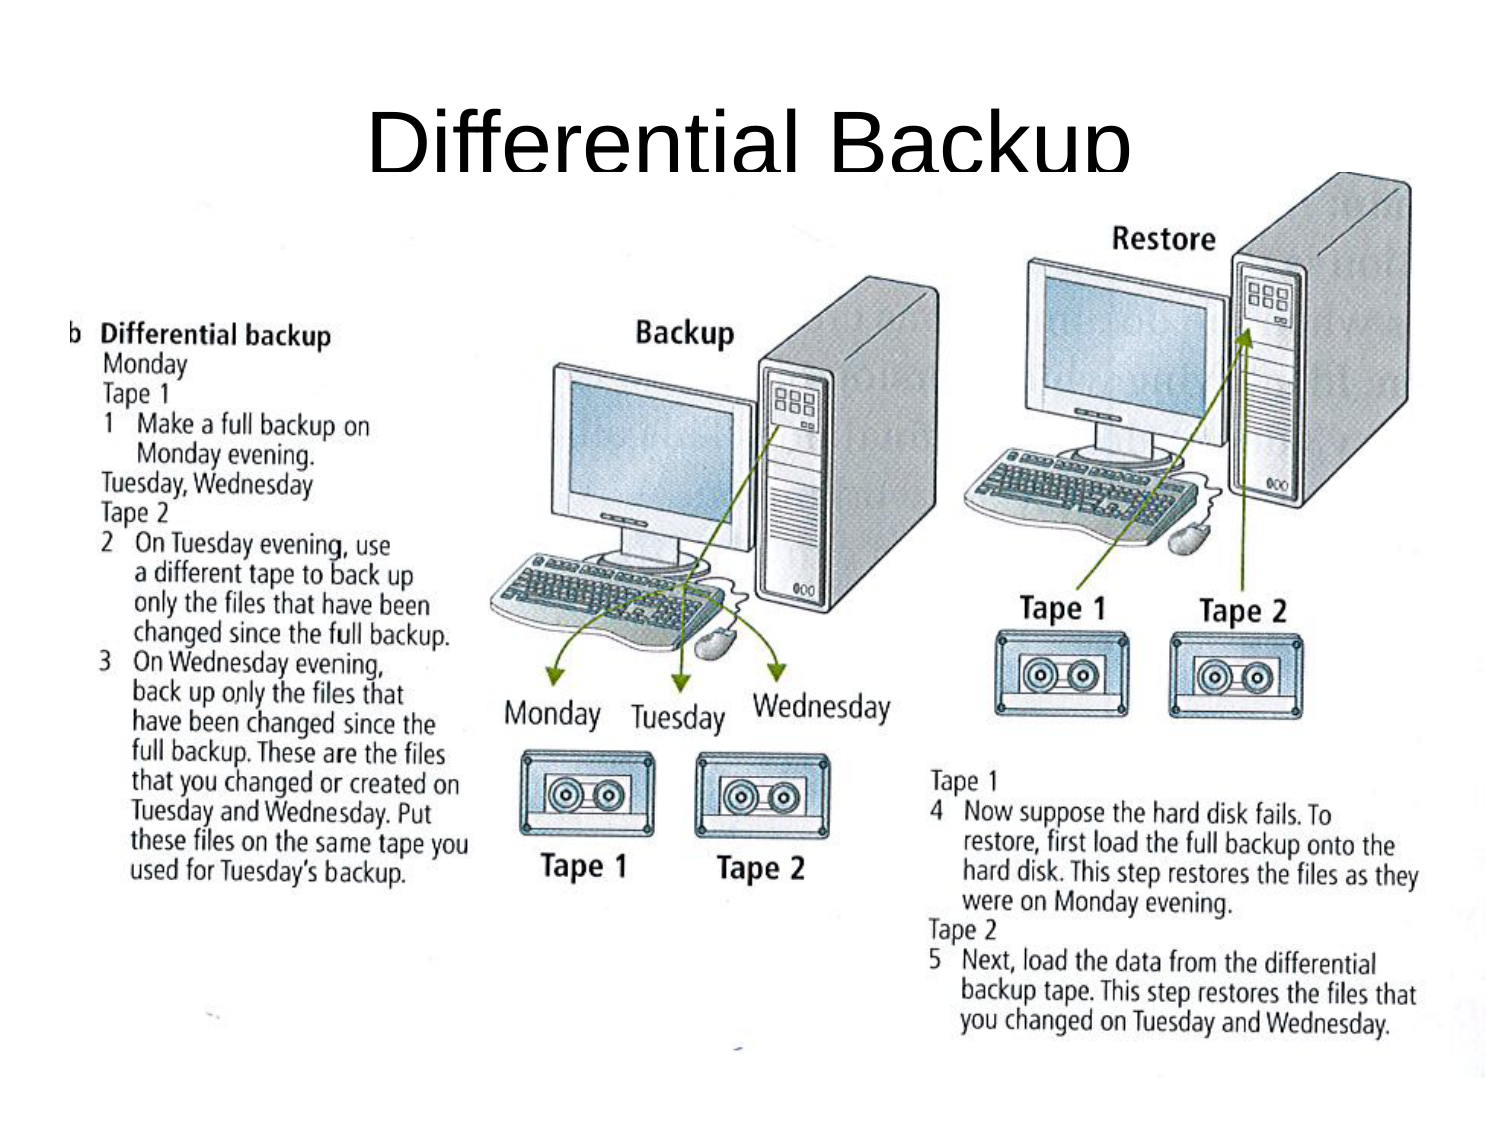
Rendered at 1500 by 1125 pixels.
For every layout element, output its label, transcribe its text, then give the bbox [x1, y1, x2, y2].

title Differential Backup [74, 44, 1426, 171]
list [70, 172, 1485, 1079]
